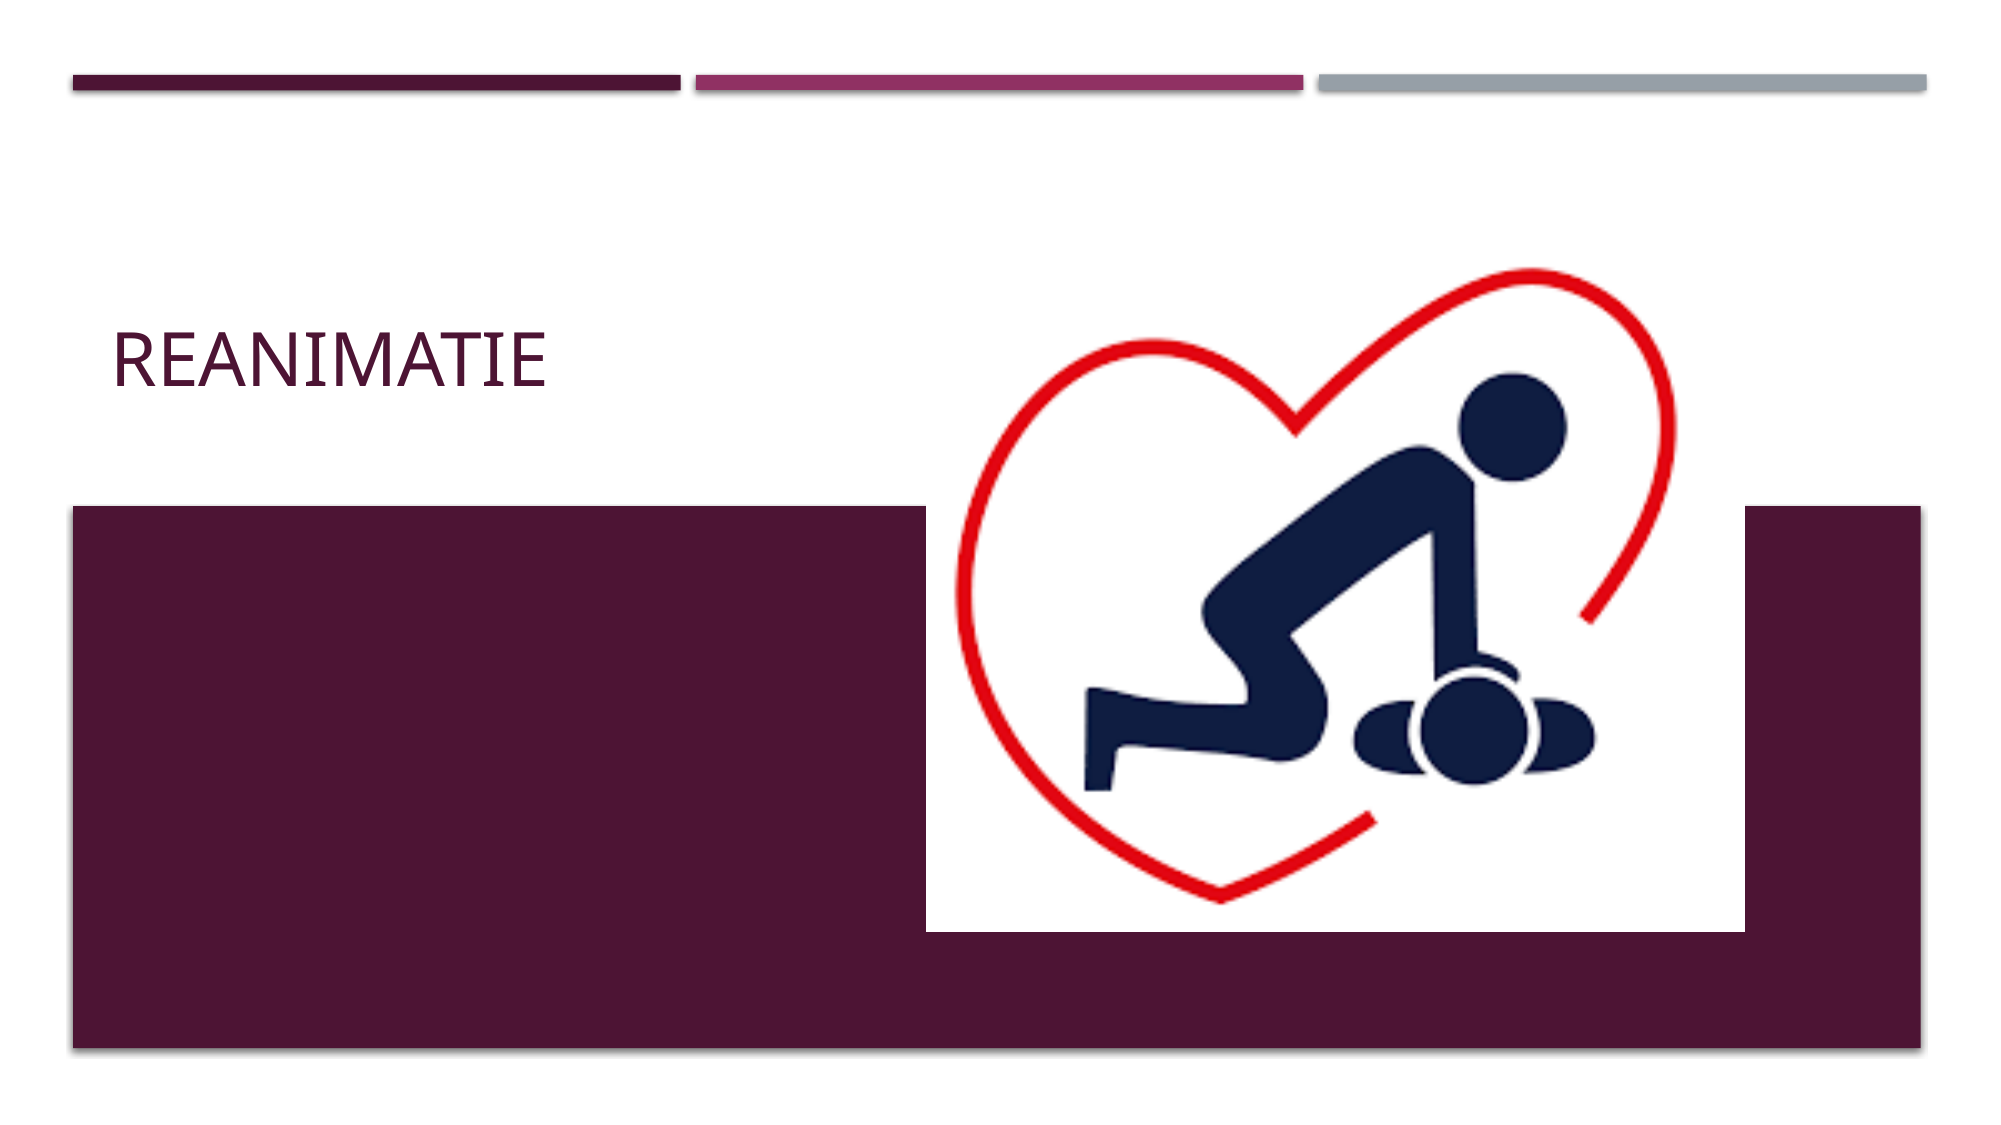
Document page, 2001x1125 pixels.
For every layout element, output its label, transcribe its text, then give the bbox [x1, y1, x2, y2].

picture [925, 248, 1745, 932]
title reanimatie [95, 167, 1899, 410]
